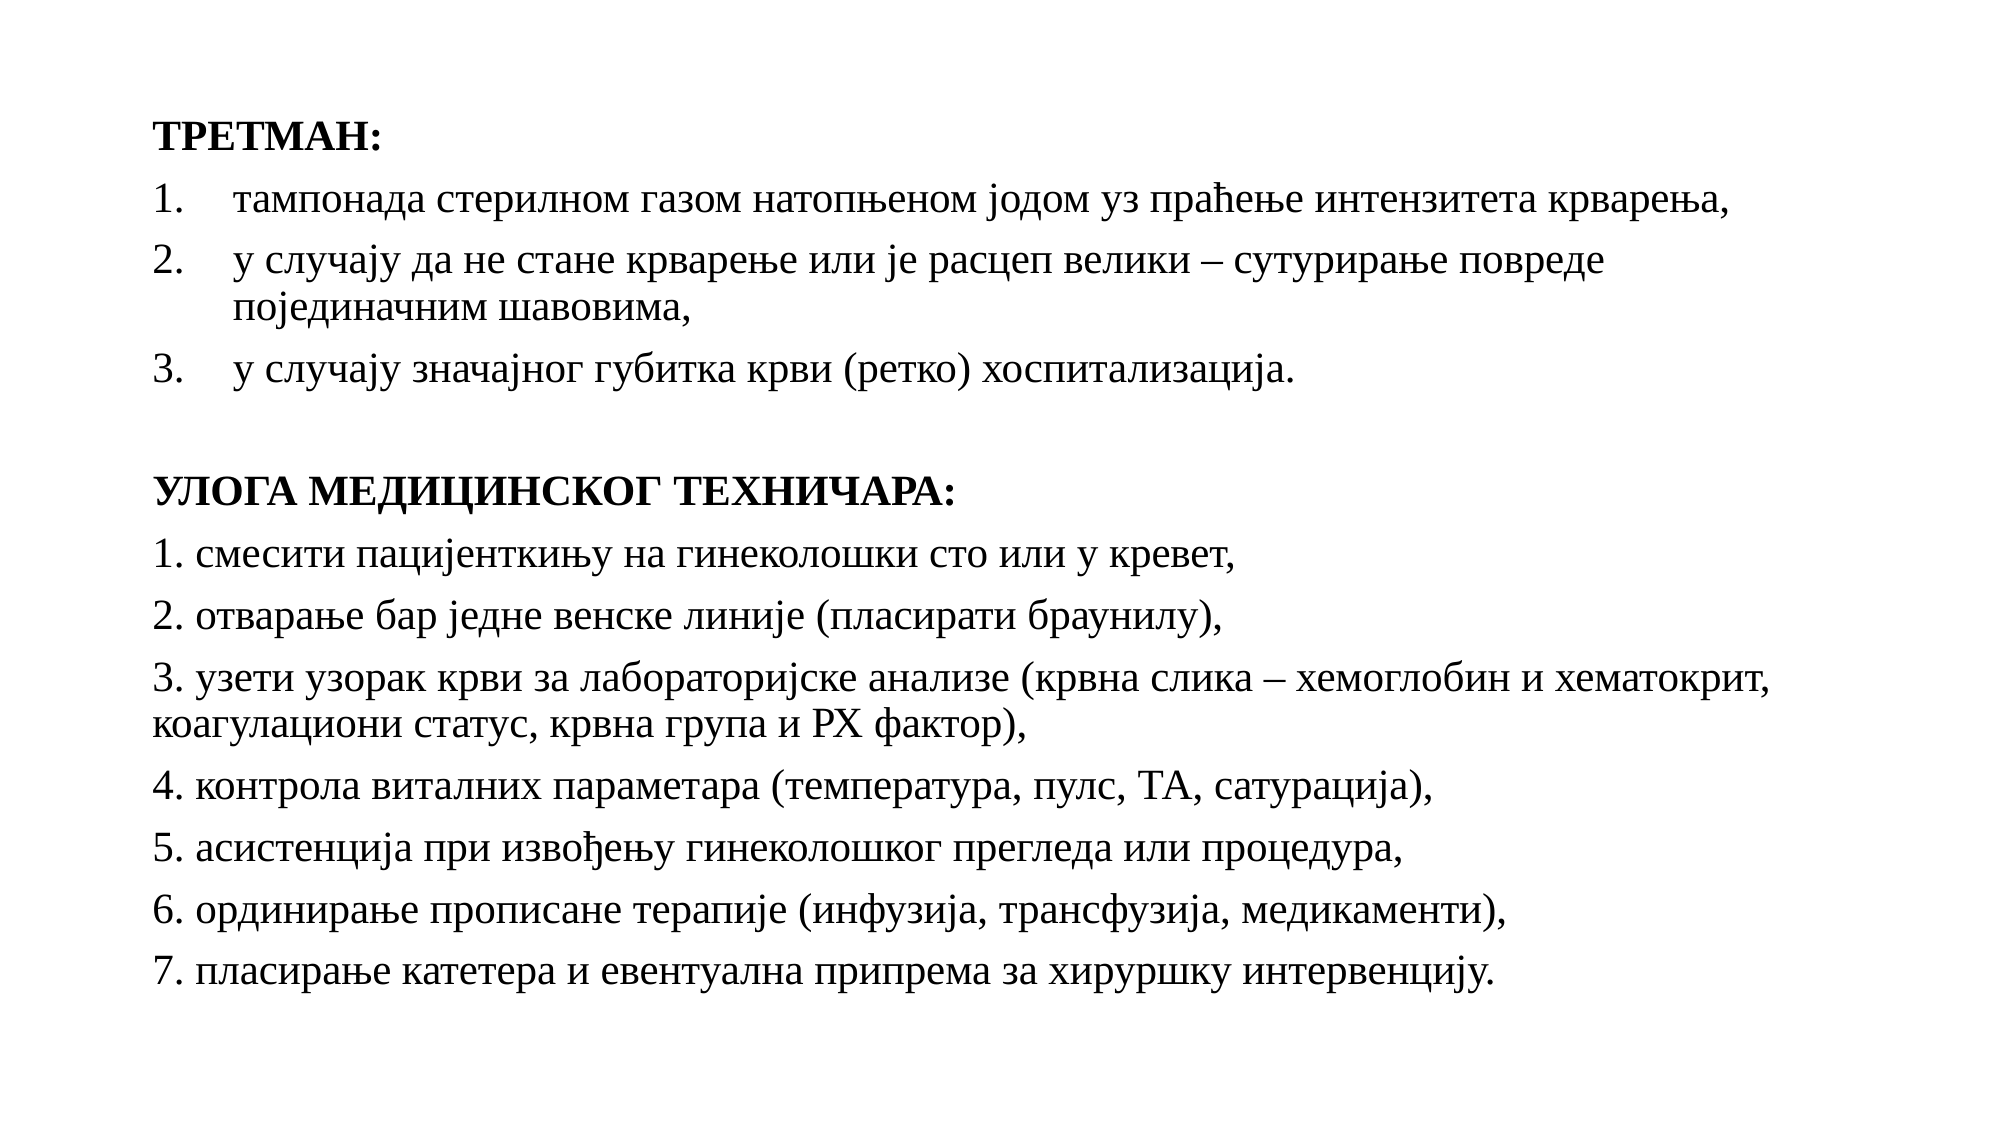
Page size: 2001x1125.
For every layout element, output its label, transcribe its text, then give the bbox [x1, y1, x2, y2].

list ТРЕТМАН: тампонада стерилном газом натопњеном јодом уз праћење интензитета крварења, у случају да не стане крварење или је расцеп велики – сутурирање повреде појединачним шавовима, у случају значајног губитка крви (ретко) хоспитализација. УЛОГА МЕДИЦИНСКОГ ТЕХНИЧАРА: 1. смесити пацијенткињу на гинеколошки сто или у кревет, 2. отварање бар једне венске линије (пласирати браунилу), 3. узети узорак крви за лабораторијске анализе (крвна слика – хемоглобин и хематокрит, коагулациони статус, крвна група и РХ фактор), 4. контрола виталних параметара (температура, пулс, ТА, сатурација), 5. асистенција при извођењу гинеколошког прегледа или процедура, 6. ординирање прописане терапије (инфузија, трансфузија, медикаменти), 7. пласирање катетера и евентуална припрема за хируршку интервенцију. [137, 105, 1863, 1014]
